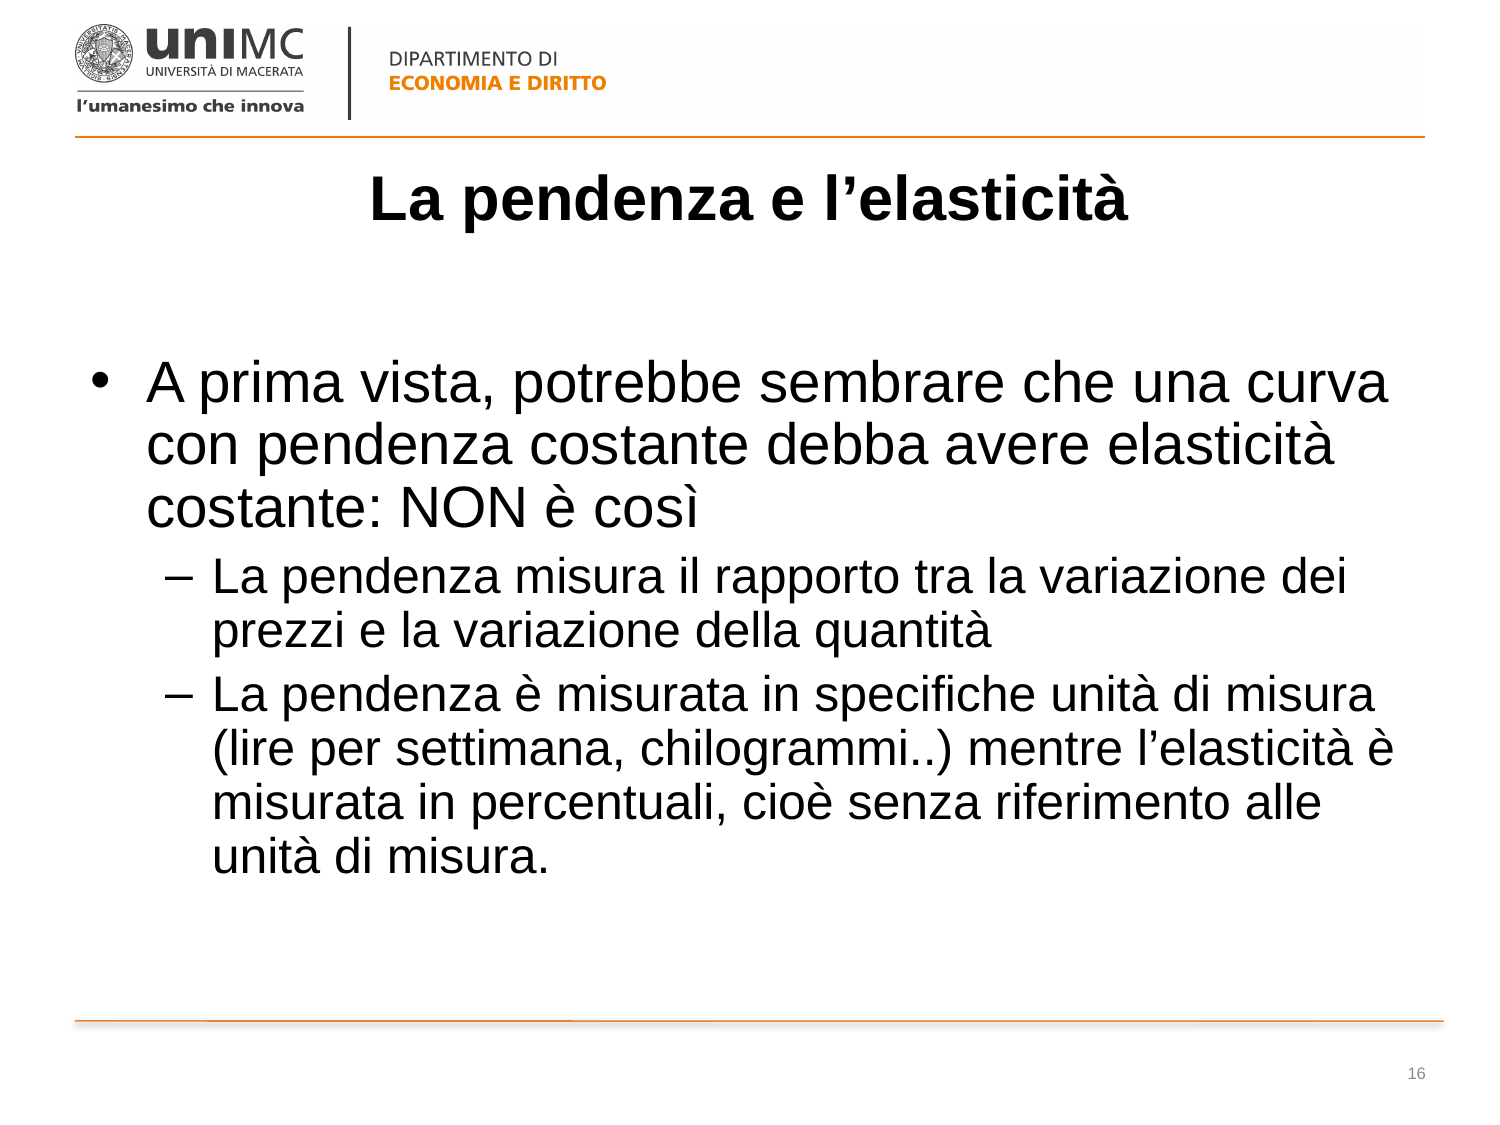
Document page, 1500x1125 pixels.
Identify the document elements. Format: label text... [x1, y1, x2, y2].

picture [75, 24, 1425, 138]
list A prima vista, potrebbe sembrare che una curva con pendenza costante debba avere elasticità costante: NON è così La pendenza misura il rapporto tra la variazione dei prezzi e la variazione della quantità La pendenza è misurata in specifiche unità di misura (lire per settimana, chilogrammi..) mentre l’elasticità è misurata in percentuali, cioè senza riferimento alle unità di misura. [75, 262, 1425, 1005]
slide_number 16 [1091, 1042, 1442, 1103]
title La pendenza e l’elasticità [75, 149, 1425, 241]
